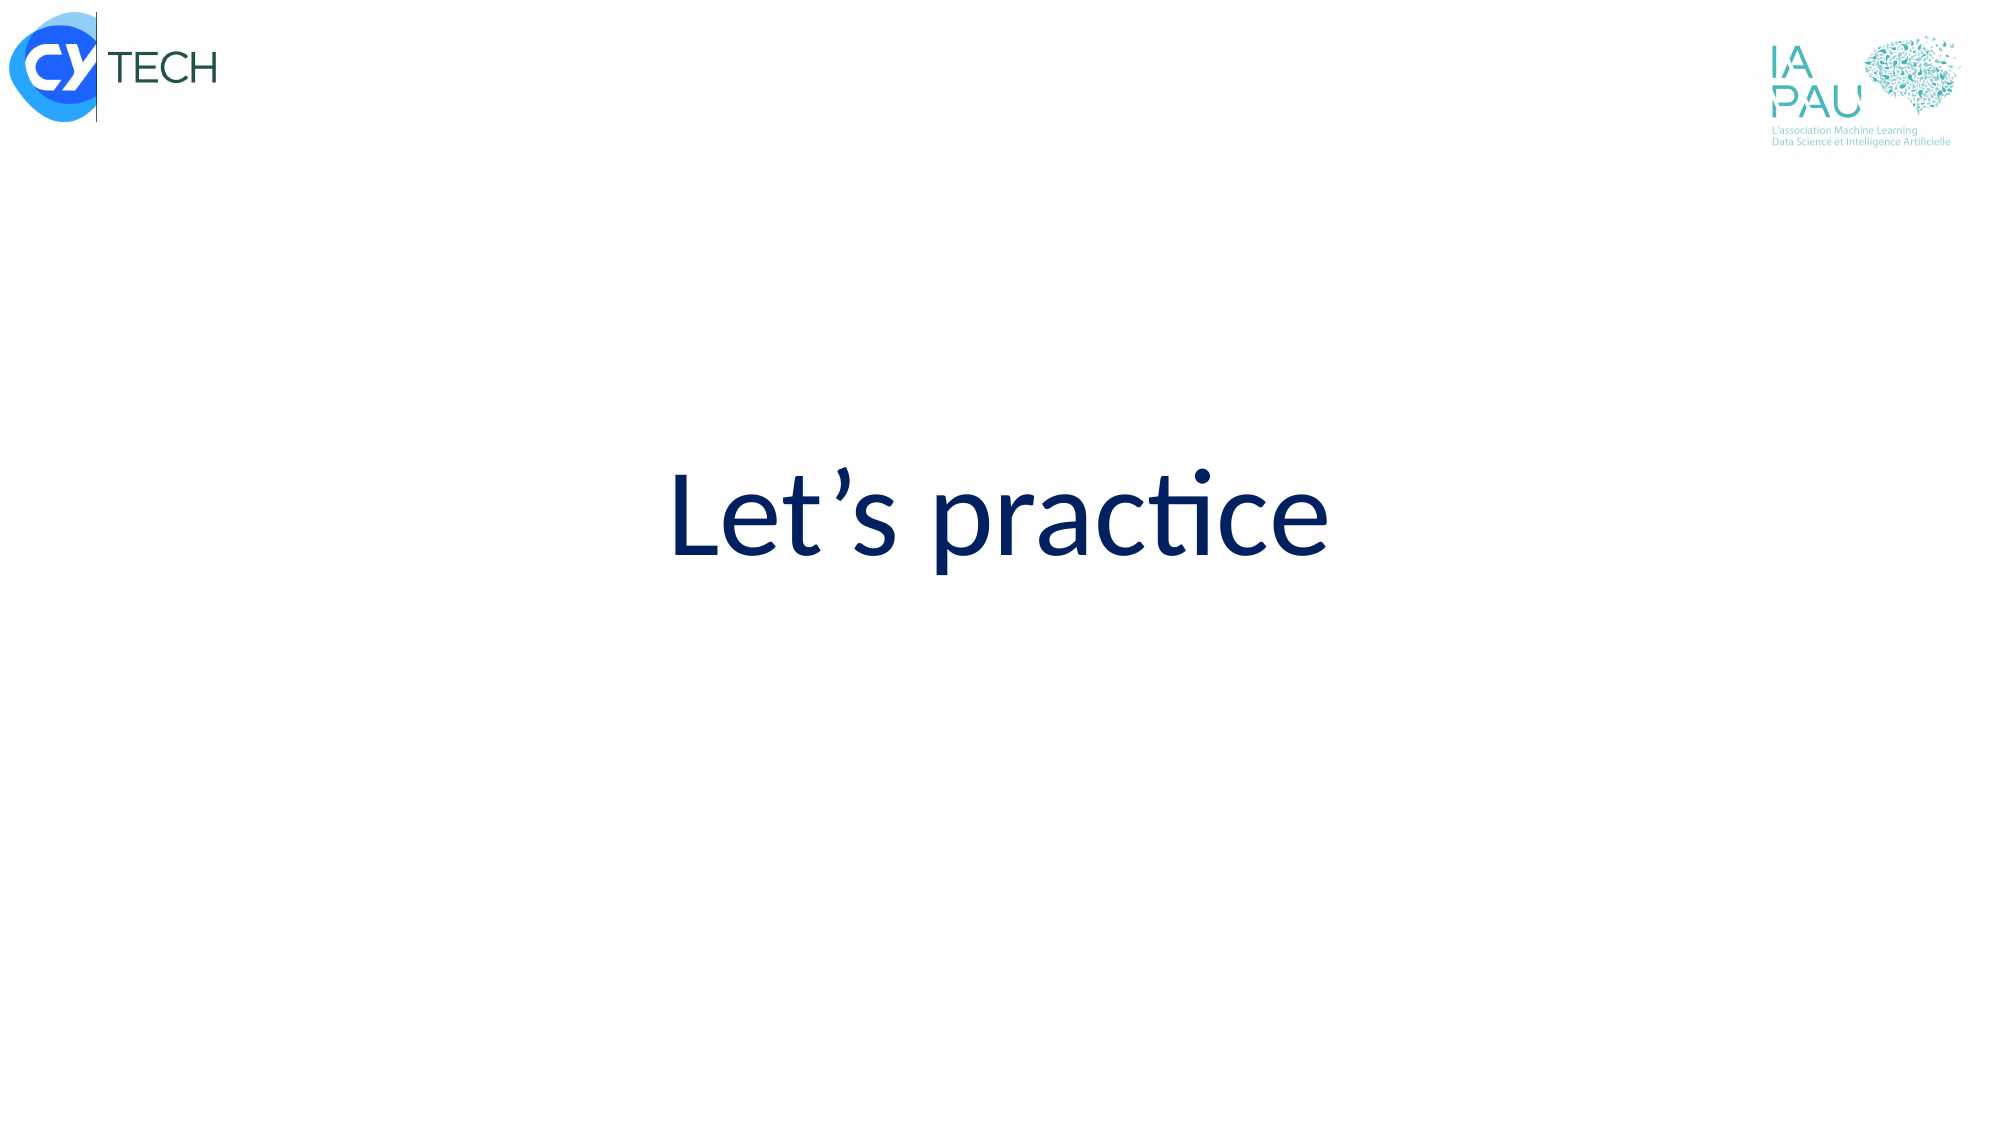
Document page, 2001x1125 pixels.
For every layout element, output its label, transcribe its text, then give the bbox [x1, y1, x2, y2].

text_box Let’s practice [249, 422, 1750, 815]
picture [1738, 12, 1986, 169]
picture [9, 12, 216, 122]
